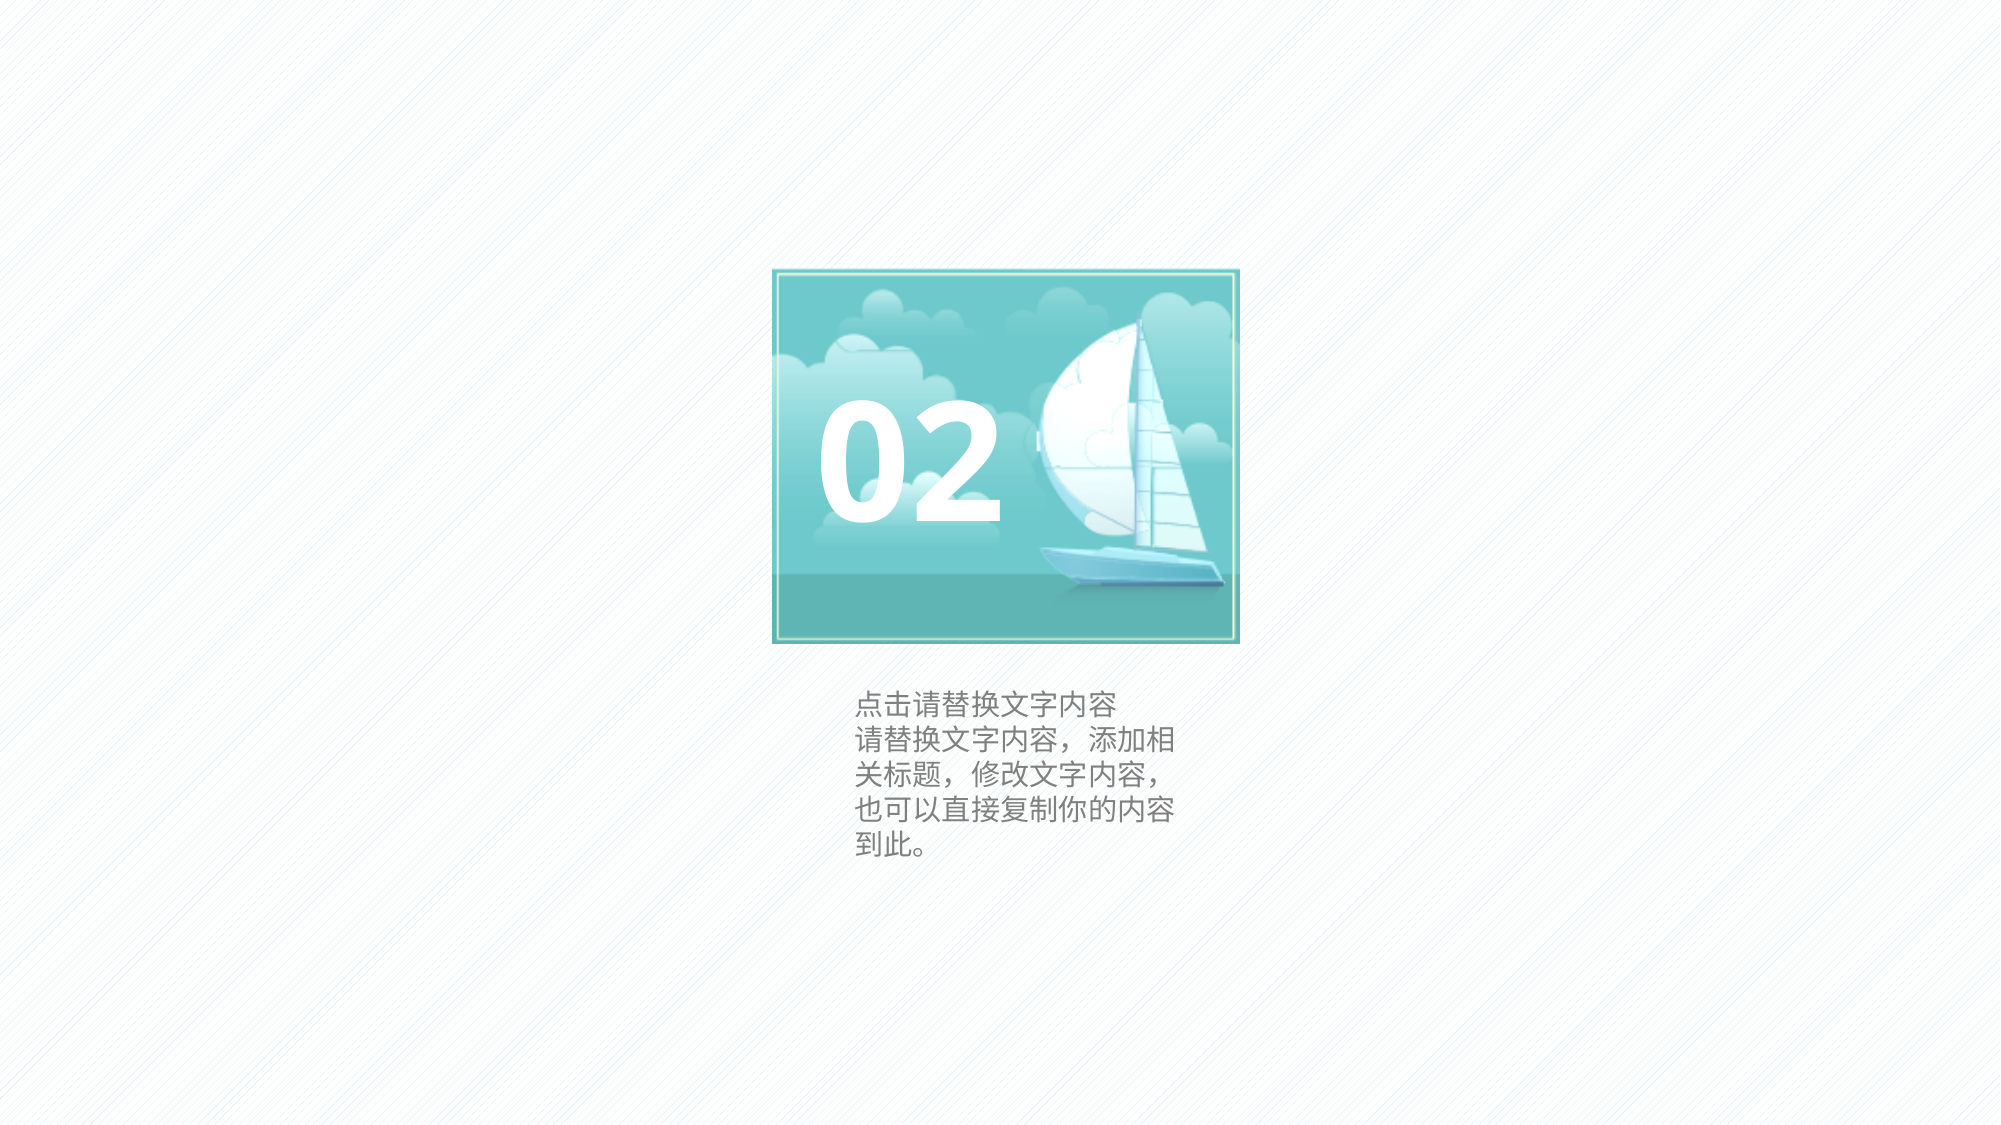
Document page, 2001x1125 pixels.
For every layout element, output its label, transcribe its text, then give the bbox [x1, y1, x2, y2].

picture [772, 268, 1240, 644]
text_box 点击请替换文字内容 请替换文字内容，添加相关标题，修改文字内容，也可以直接复制你的内容到此。 [839, 679, 1220, 869]
